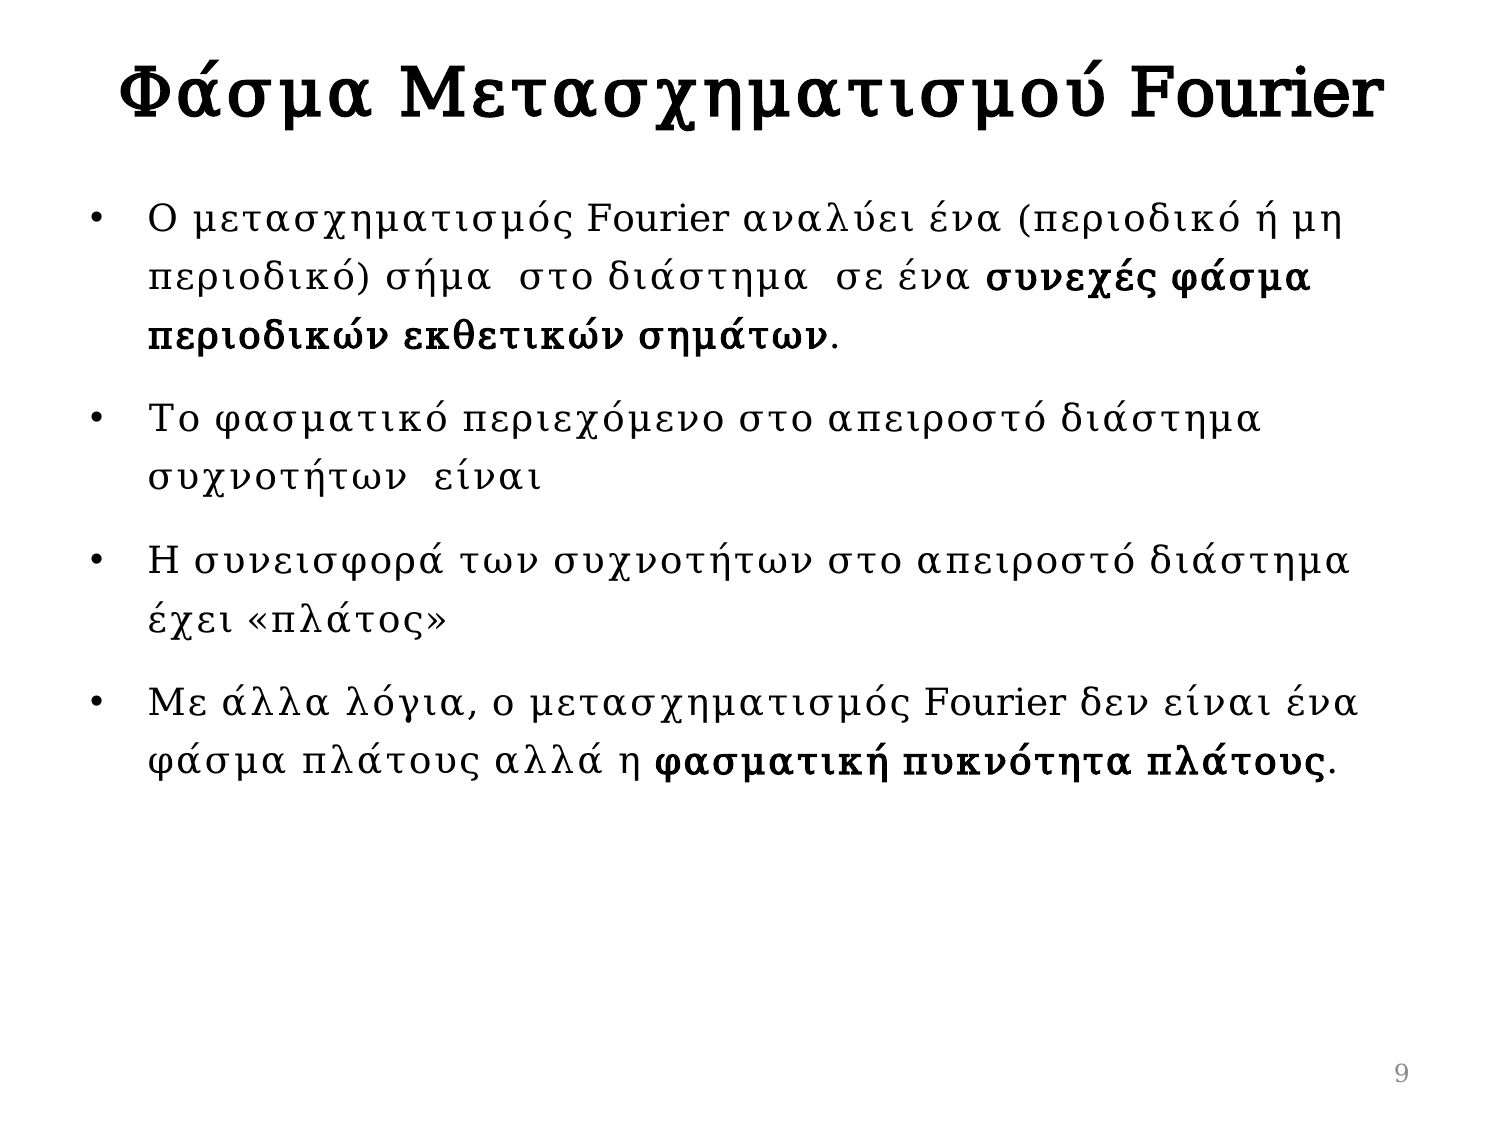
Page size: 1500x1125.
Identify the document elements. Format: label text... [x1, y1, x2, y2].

title Φάσμα Μετασχηματισμού Fourier [75, 19, 1425, 159]
slide_number 9 [1222, 1042, 1425, 1103]
